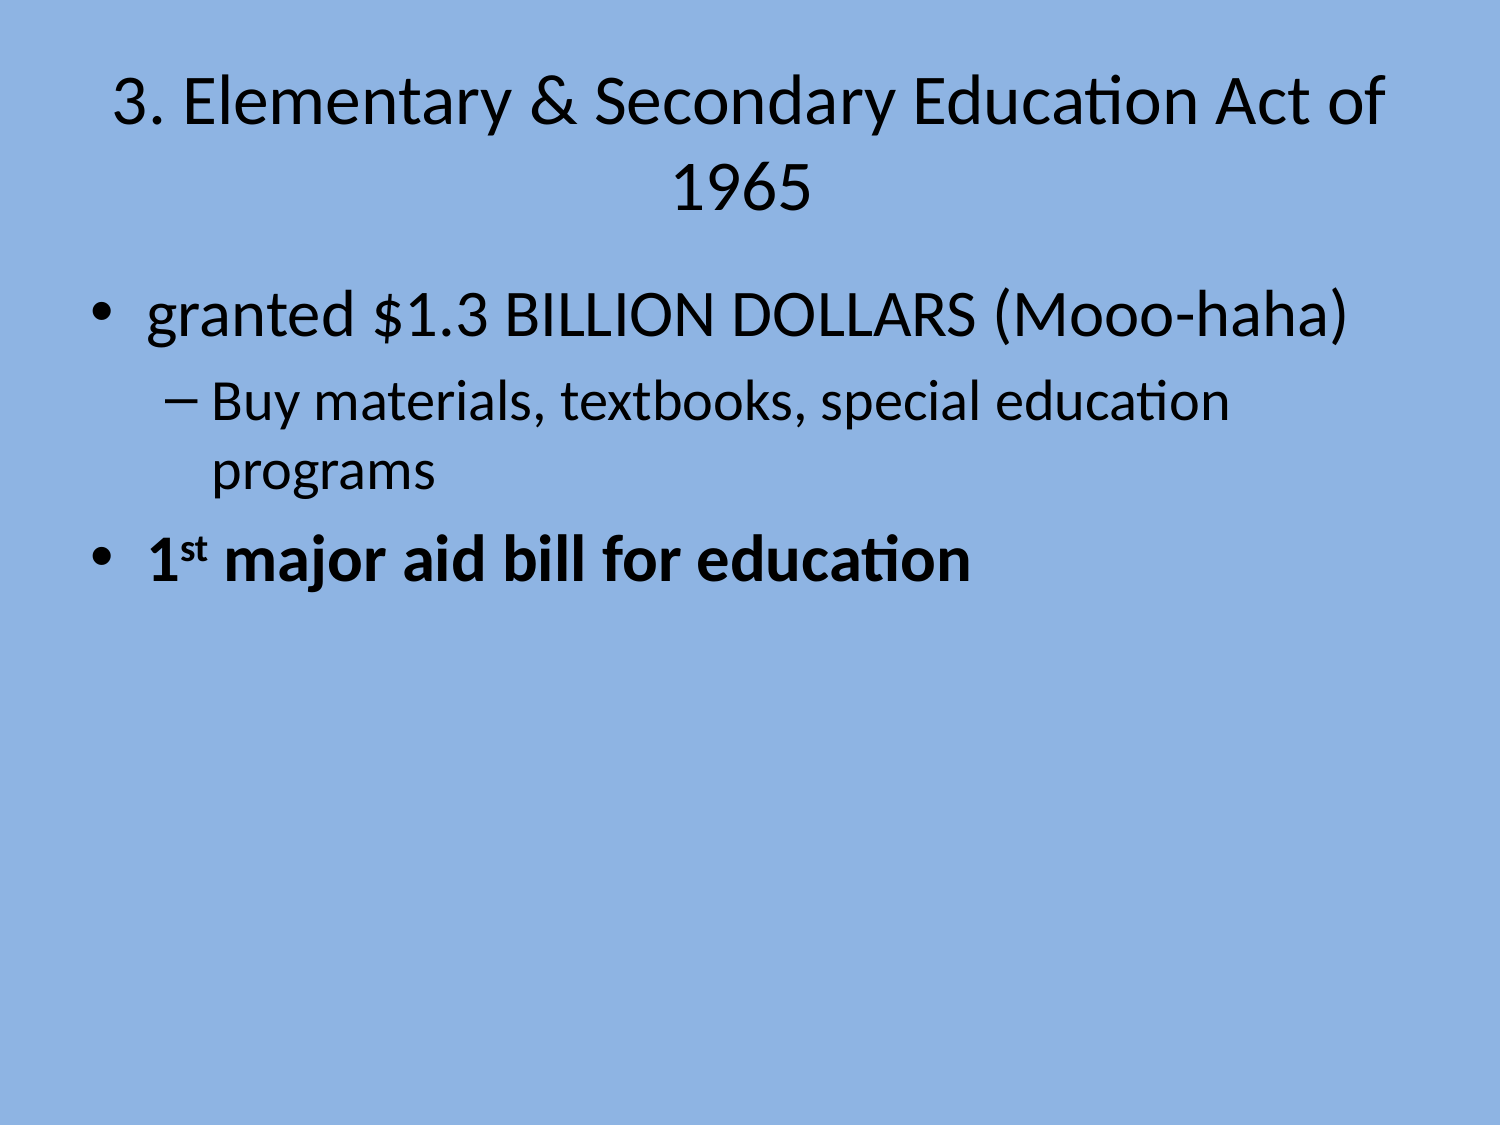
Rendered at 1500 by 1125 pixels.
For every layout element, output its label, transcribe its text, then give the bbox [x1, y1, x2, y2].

list granted $1.3 BILLION DOLLARS (Mooo-haha) Buy materials, textbooks, special education programs 1st major aid bill for education [75, 262, 1425, 1005]
title 3. Elementary & Secondary Education Act of 1965 [75, 45, 1425, 233]
